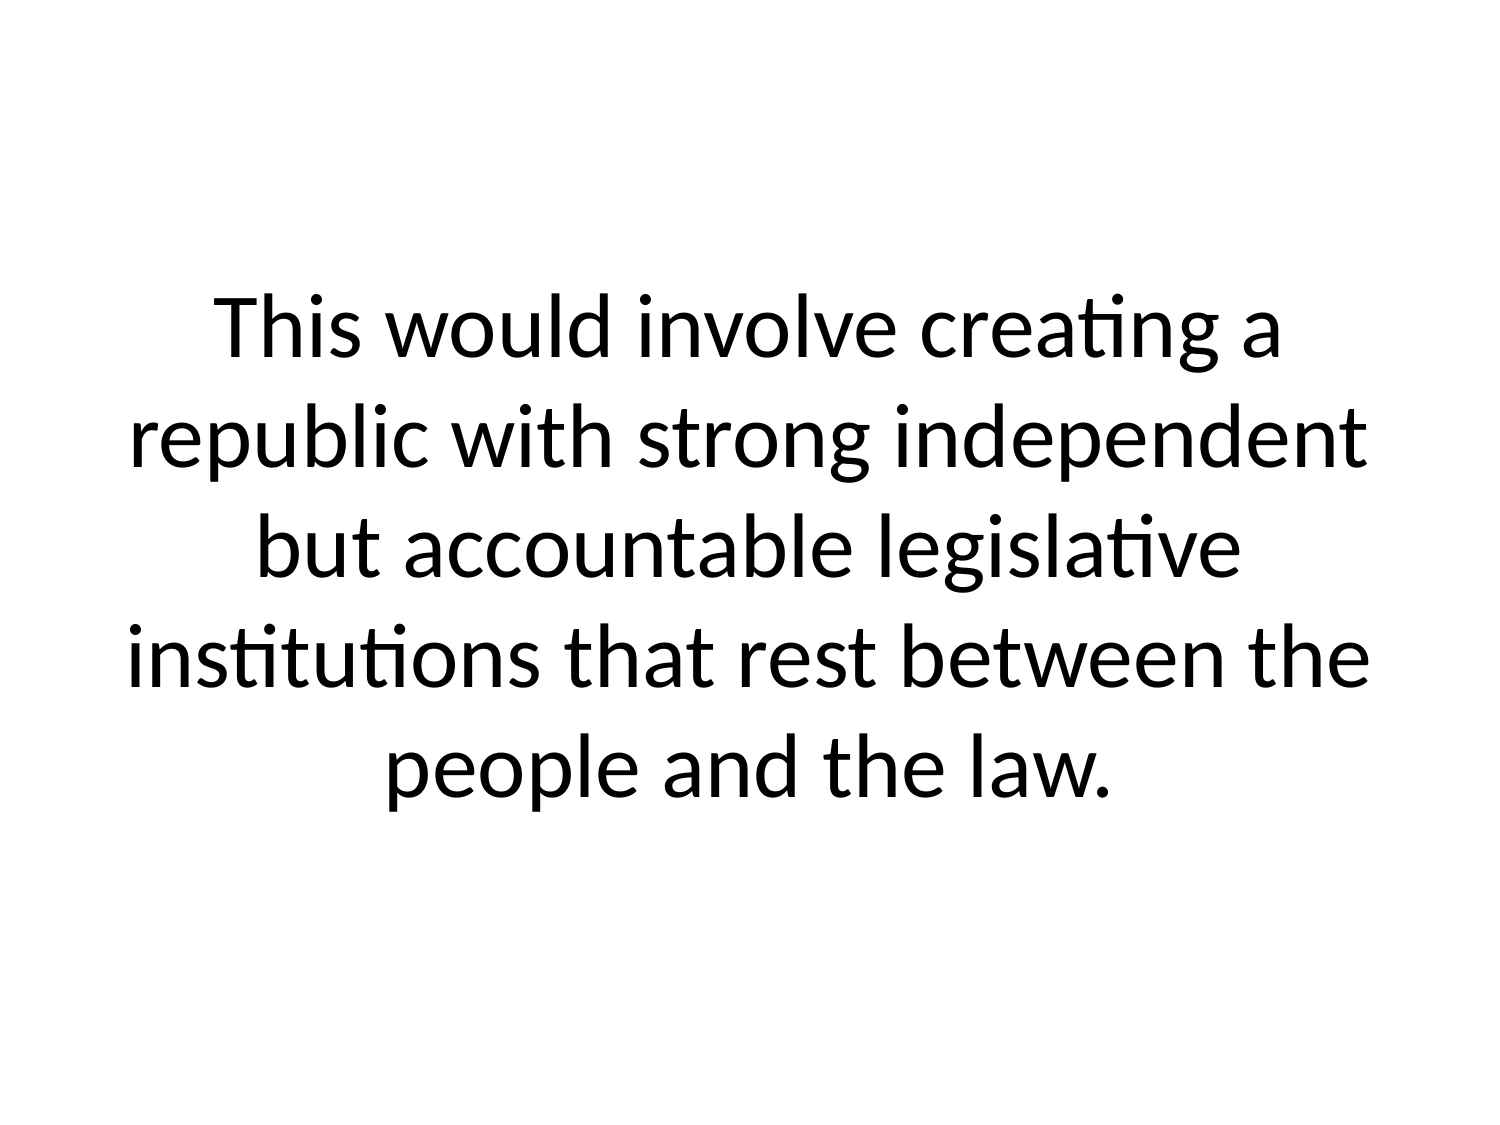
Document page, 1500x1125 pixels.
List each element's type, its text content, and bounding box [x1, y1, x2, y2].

title This would involve creating a republic with strong independent but accountable legislative institutions that rest between the people and the law. [74, 44, 1426, 1038]
